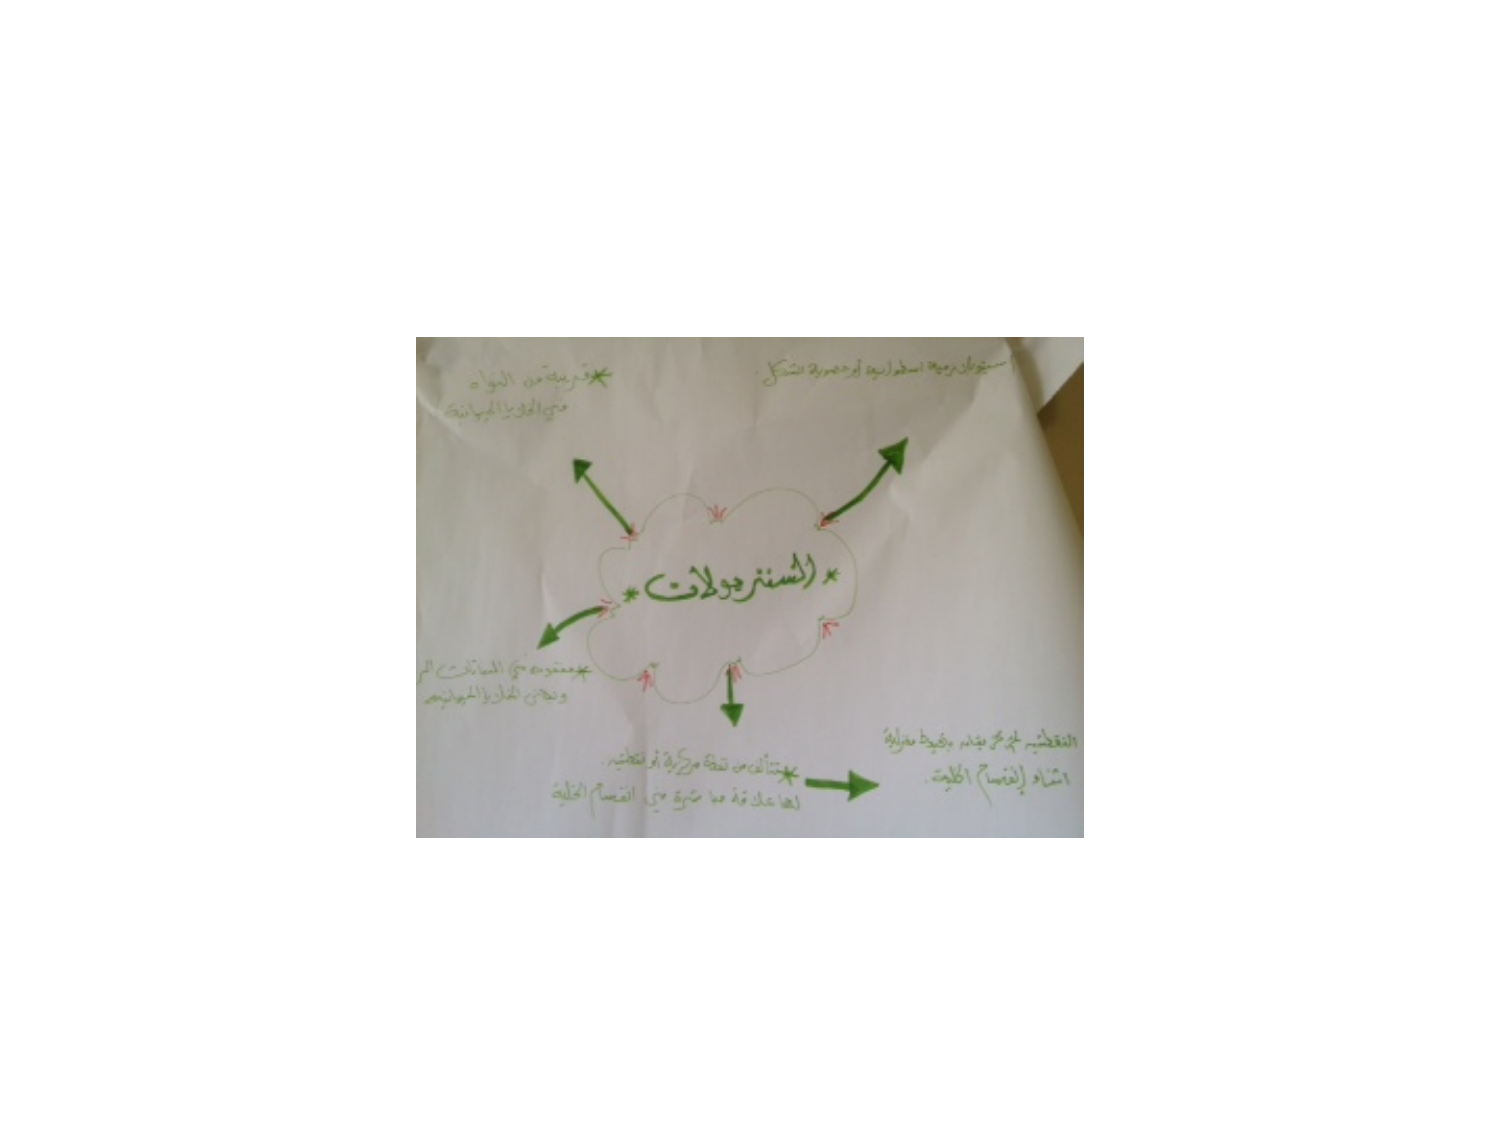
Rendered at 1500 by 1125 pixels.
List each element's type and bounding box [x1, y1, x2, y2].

picture [416, 337, 1084, 838]
